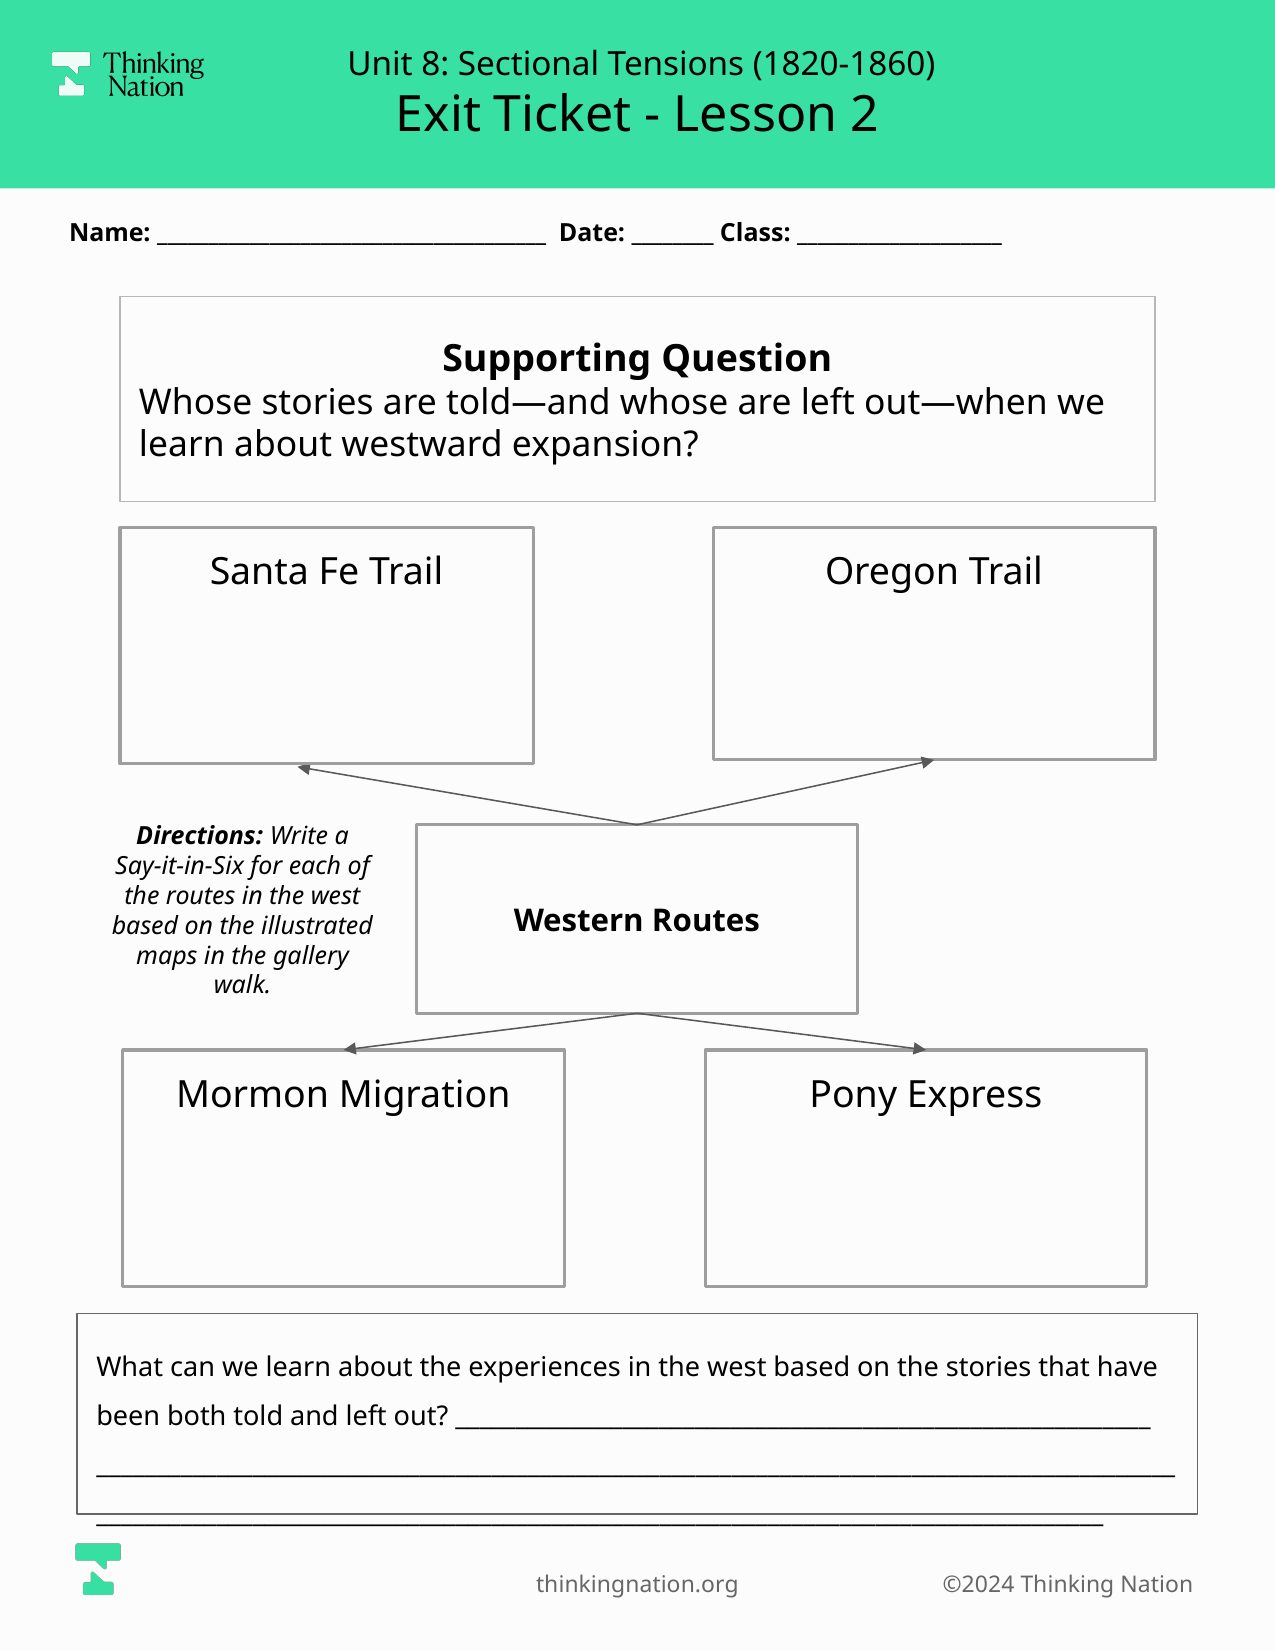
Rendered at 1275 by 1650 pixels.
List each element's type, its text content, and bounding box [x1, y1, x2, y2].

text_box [636, 1013, 927, 1051]
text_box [636, 759, 935, 825]
picture [35, 37, 210, 110]
text_box Supporting Question Whose stories are told—and whose are left out—when we learn about westward expansion? [119, 296, 1156, 502]
picture [62, 1533, 134, 1605]
text_box thinkingnation.org [486, 1553, 789, 1605]
text_box Unit 8: Sectional Tensions (1820-1860) Exit Ticket - Lesson 2 [0, 0, 1275, 189]
text_box Oregon Trail [713, 527, 1156, 760]
text_box Directions: Write a Say-it-in-Six for each of the routes in the west based on the illustrated maps in the gallery walk. [91, 799, 394, 1065]
text_box ©2024 Thinking Nation [907, 1553, 1210, 1605]
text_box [297, 766, 631, 826]
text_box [343, 1013, 634, 1051]
text_box What can we learn about the experiences in the west based on the stories that have been both told and left out? __________________________________________________________ ______________________________________________________________________________________________________________________________________________________________________________ [76, 1313, 1198, 1515]
text_box Pony Express [705, 1049, 1147, 1287]
text_box Santa Fe Trail [119, 527, 534, 764]
text_box Western Routes [416, 832, 858, 1011]
text_box Name: ______________________________________ Date: ________ Class: ____________________ [54, 201, 1221, 262]
text_box Mormon Migration [122, 1058, 565, 1287]
